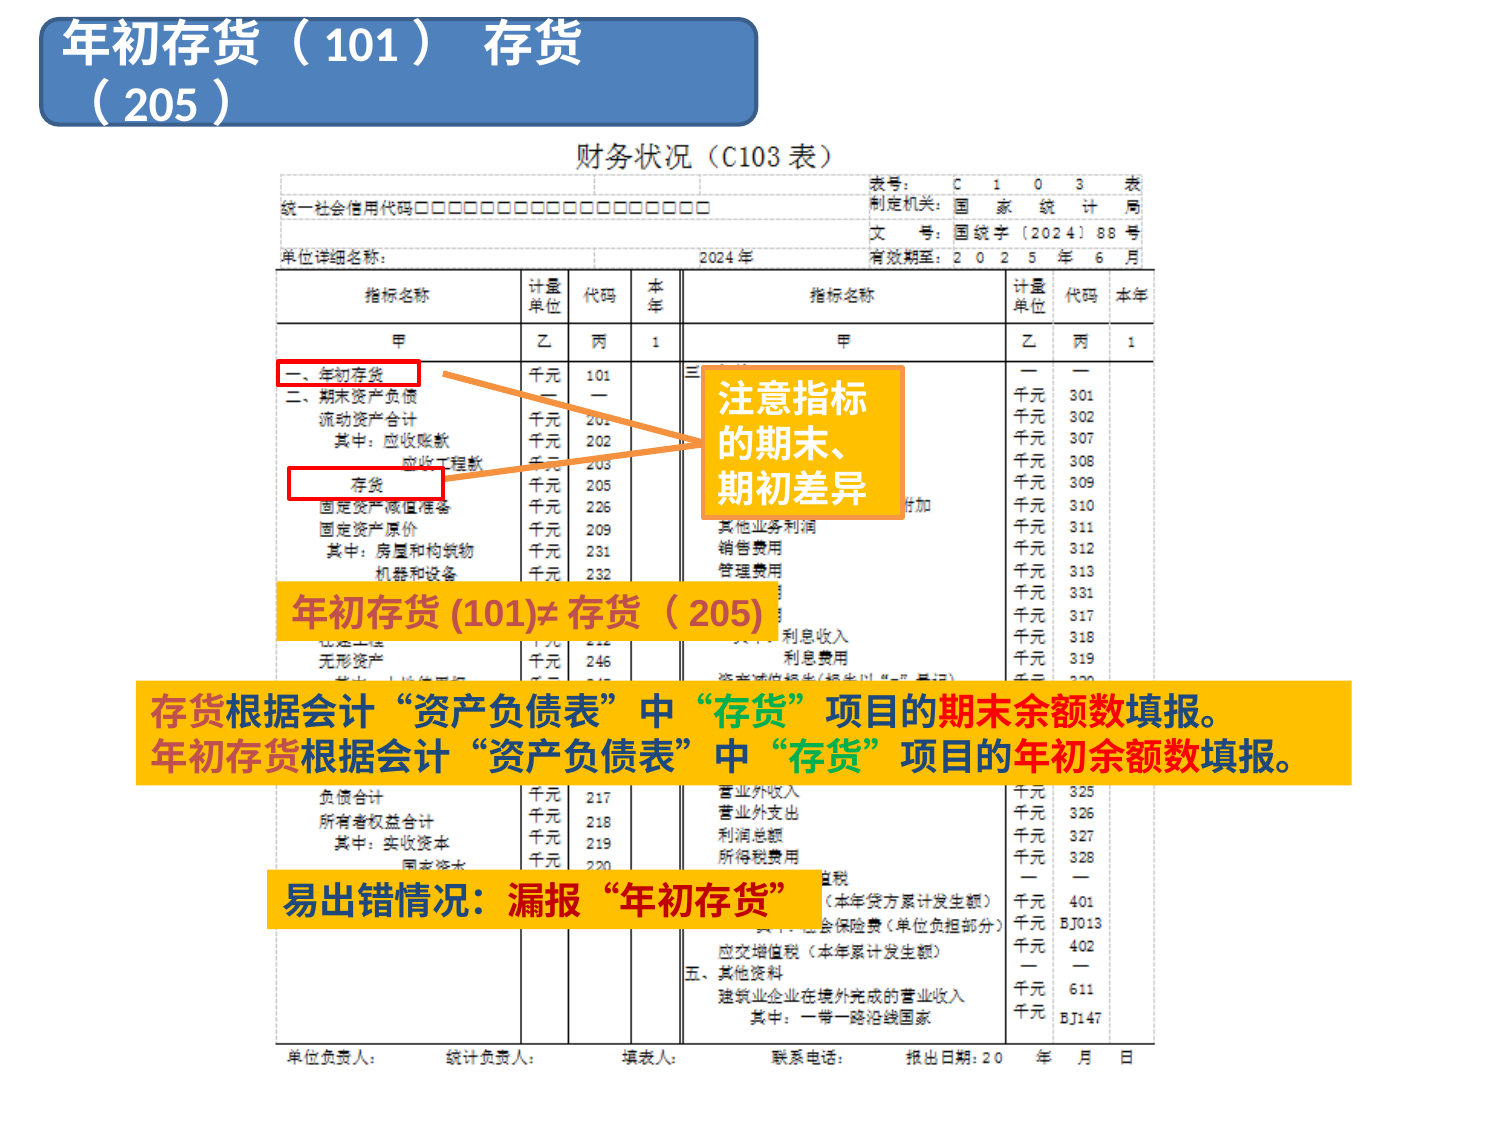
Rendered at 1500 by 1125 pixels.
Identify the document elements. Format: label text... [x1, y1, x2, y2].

text_box 存货根据会计“资产负债表”中“存货”项目的期末余额数填报。 年初存货根据会计“资产负债表”中“存货”项目的年初余额数填报。 [1182, 680, 1352, 786]
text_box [442, 373, 704, 444]
text_box 年初存货（101） 存货（205） [39, 16, 759, 127]
picture [241, 134, 1179, 1089]
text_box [442, 451, 704, 480]
text_box 存货根据会计“资产负债表”中“存货”项目的期末余额数填报。 年初存货根据会计“资产负债表”中“存货”项目的年初余额数填报。 [135, 680, 236, 786]
